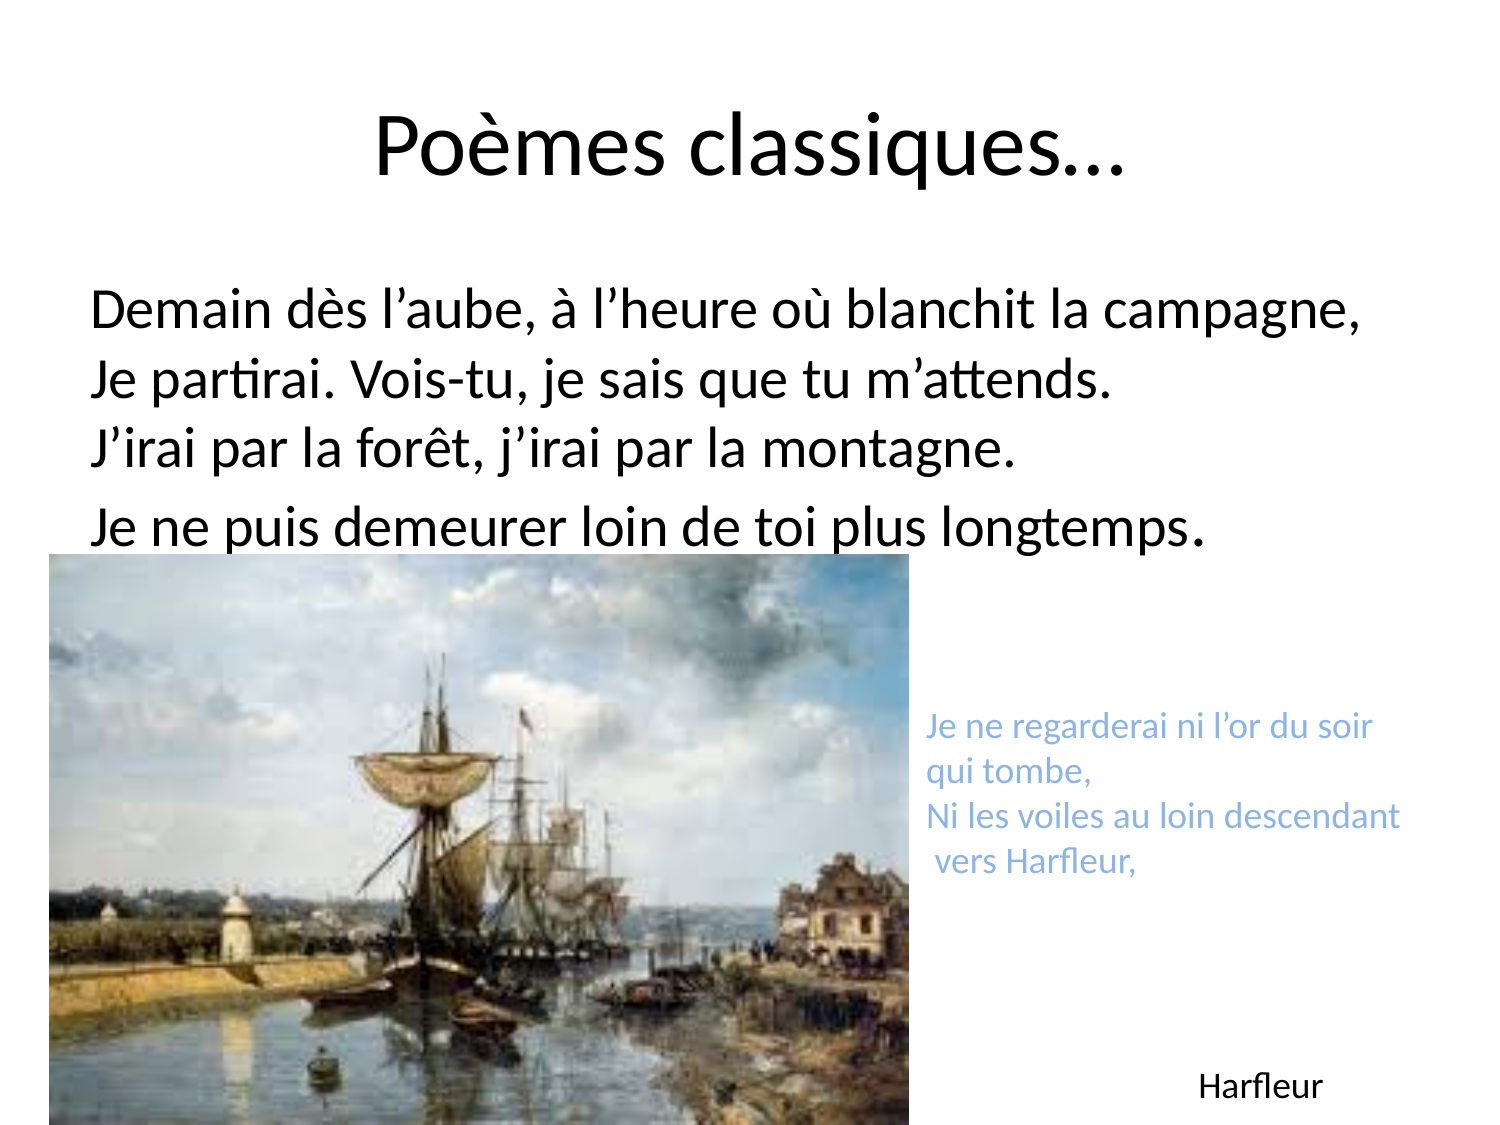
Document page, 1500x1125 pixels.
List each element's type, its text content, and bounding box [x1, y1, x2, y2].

text_box Harfleur [1183, 1053, 1339, 1114]
picture [48, 554, 909, 1125]
title Poèmes classiques… [75, 45, 1425, 233]
list Demain dès l’aube, à l’heure où blanchit la campagne, Je partirai. Vois-tu, je sais que tu m’attends. J’irai par la forêt, j’irai par la montagne. Je ne puis demeurer loin de toi plus longtemps. [75, 262, 1425, 1005]
text_box Je ne regarderai ni l’or du soir qui tombe, Ni les voiles au loin descendant vers Harfleur, [913, 694, 1417, 889]
